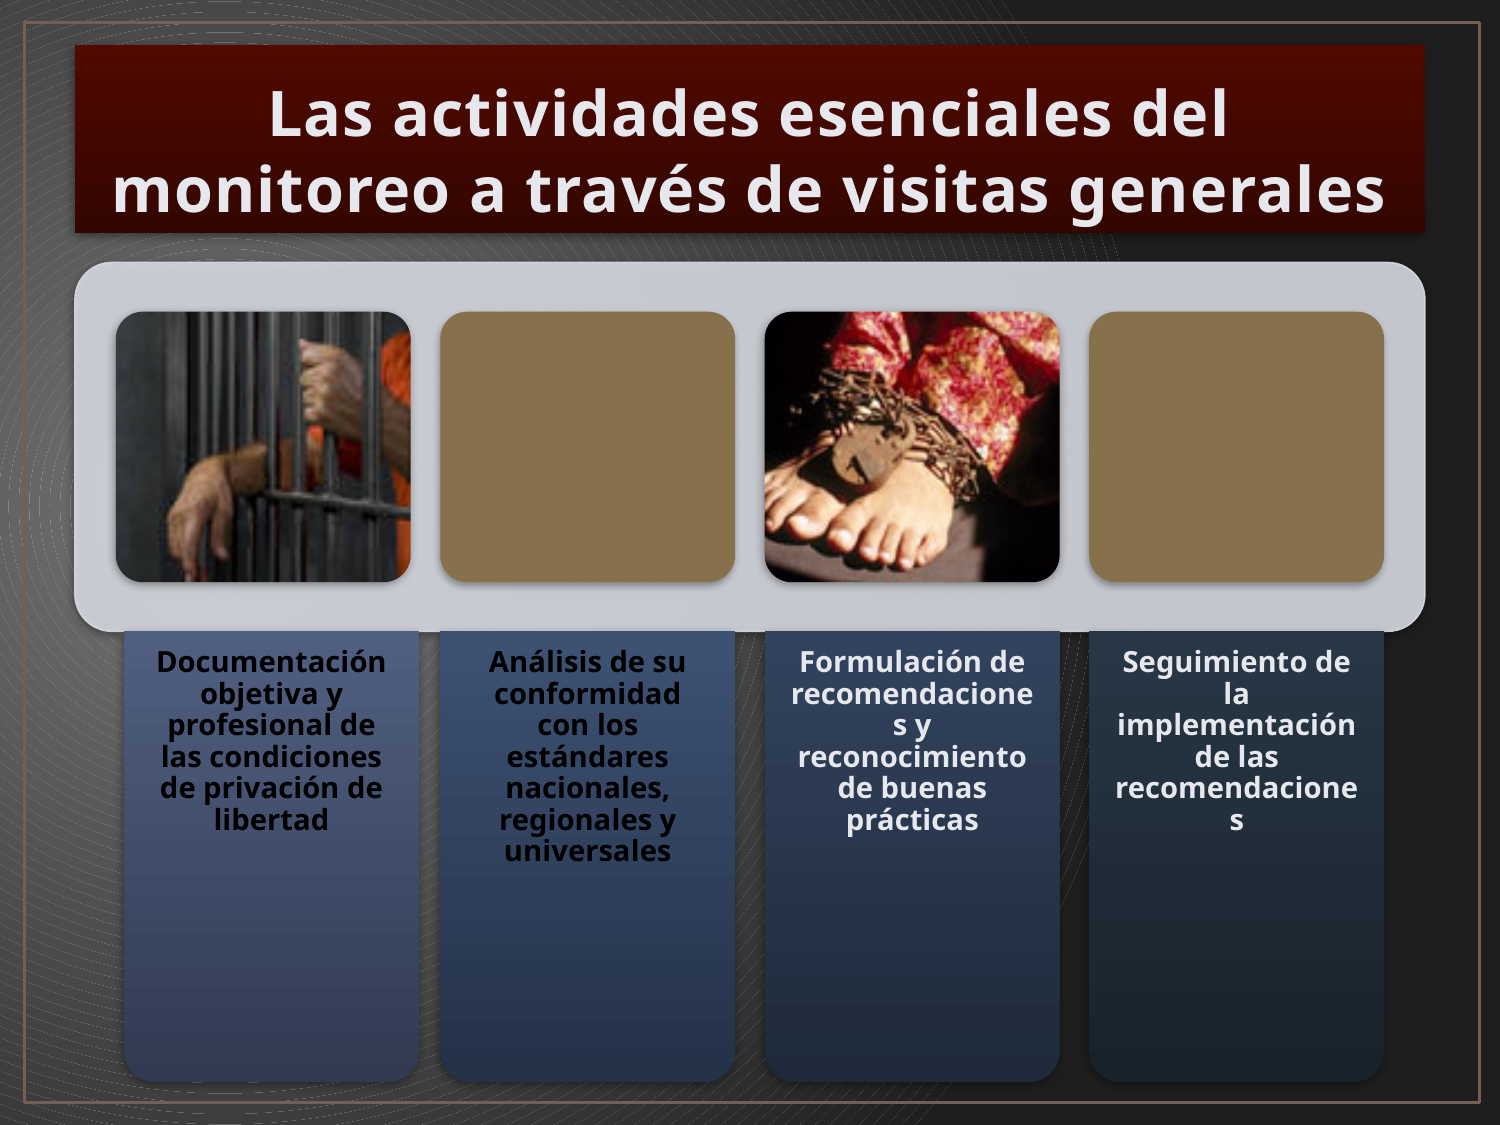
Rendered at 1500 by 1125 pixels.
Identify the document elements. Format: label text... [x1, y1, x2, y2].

title Las actividades esenciales del monitoreo a través de visitas generales [75, 45, 1425, 233]
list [74, 262, 1426, 1083]
